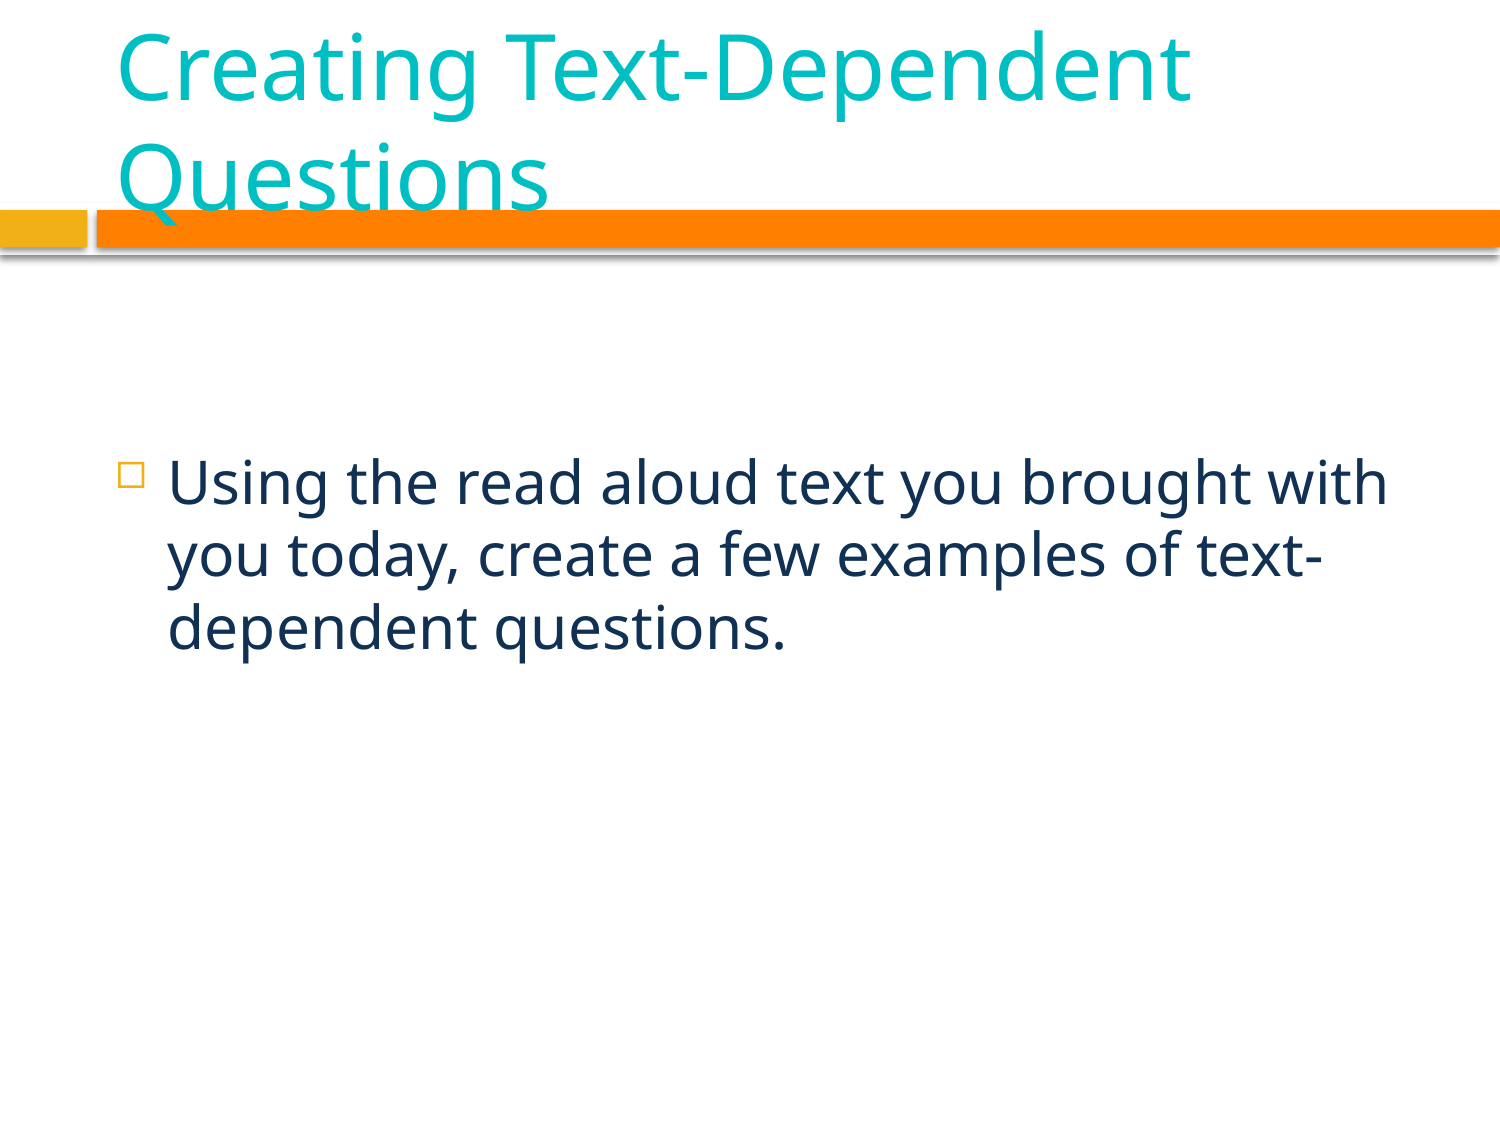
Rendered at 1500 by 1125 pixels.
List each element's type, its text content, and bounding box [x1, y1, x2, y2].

title Creating Text-Dependent Questions [100, 37, 1438, 200]
list Using the read aloud text you brought with you today, create a few examples of text-dependent questions. [100, 262, 1438, 1000]
